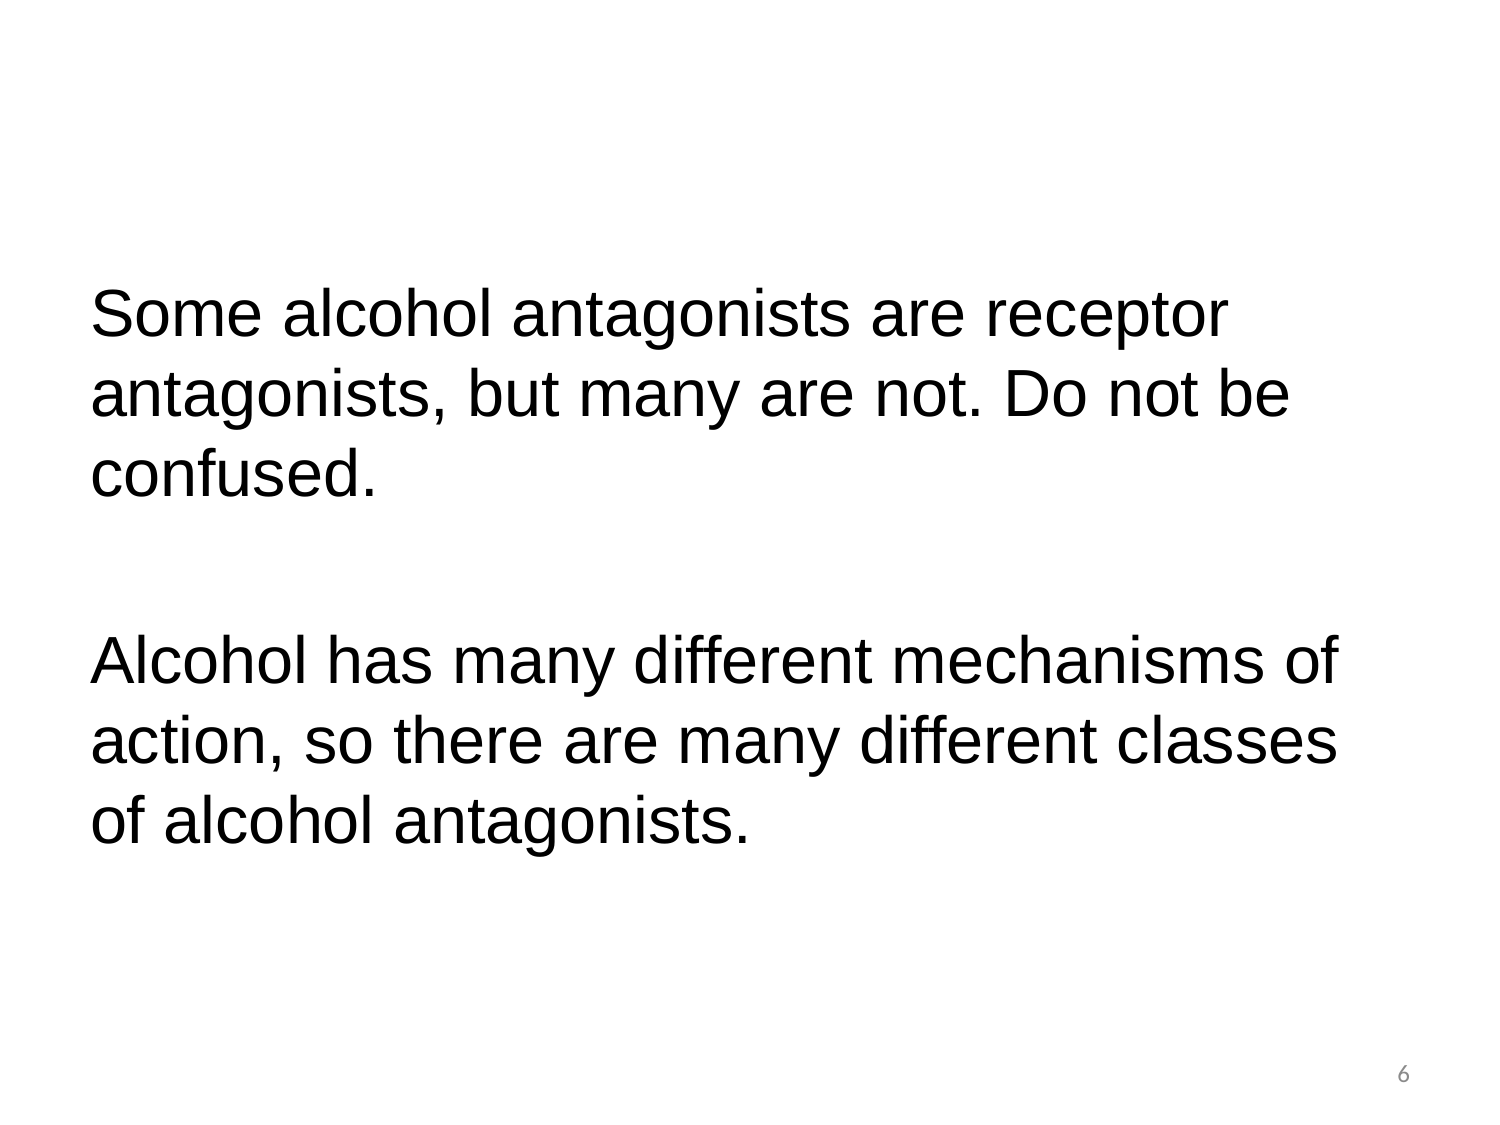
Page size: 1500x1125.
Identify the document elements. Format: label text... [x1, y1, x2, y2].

slide_number 6 [1074, 1042, 1425, 1103]
list Some alcohol antagonists are receptor antagonists, but many are not. Do not be confused. Alcohol has many different mechanisms of action, so there are many different classes of alcohol antagonists. [75, 262, 1425, 1005]
